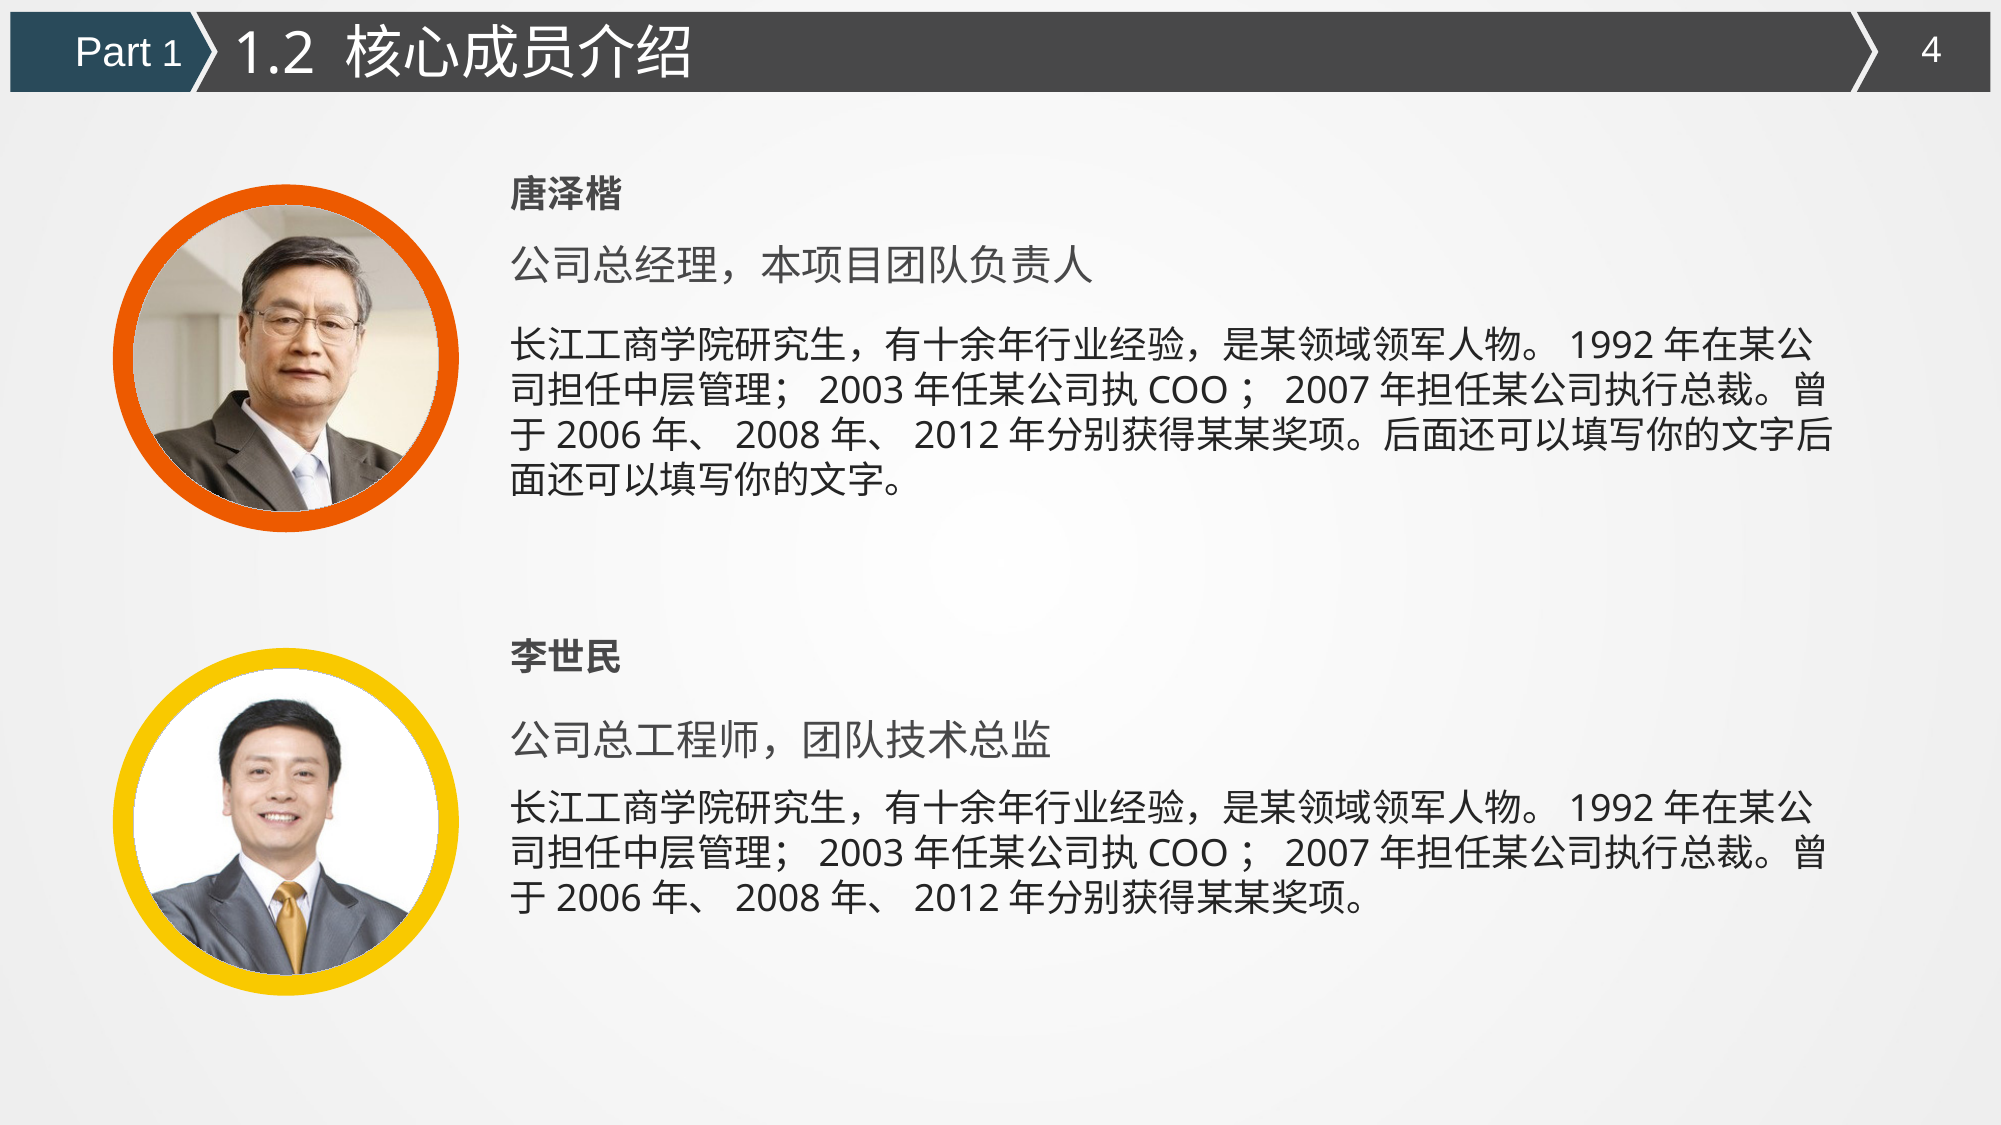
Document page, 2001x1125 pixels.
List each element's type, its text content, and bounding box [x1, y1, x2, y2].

text_box 公司总工程师，团队技术总监 [494, 706, 1674, 772]
text_box [133, 668, 439, 976]
picture [0, 0, 2001, 1125]
text_box 长江工商学院研究生，有十余年行业经验，是某领域领军人物。1992年在某公司担任中层管理；2003年任某公司执COO；2007年担任某公司执行总裁。曾于2006年、2008年、2012年分别获得某某奖项。后面还可以填写你的文字后面还可以填写你的文字。 [494, 313, 1863, 509]
text_box 1.2 核心成员介绍 [218, 7, 1046, 93]
text_box 唐泽楷 [495, 162, 749, 223]
text_box 李世民 [495, 625, 749, 686]
text_box Part 1 [22, 17, 198, 83]
text_box 公司总经理，本项目团队负责人 [494, 231, 1674, 297]
text_box [112, 647, 459, 996]
text_box [133, 204, 439, 512]
text_box 长江工商学院研究生，有十余年行业经验，是某领域领军人物。1992年在某公司担任中层管理；2003年任某公司执COO；2007年担任某公司执行总裁。曾于2006年、2008年、2012年分别获得某某奖项。 [494, 776, 1863, 927]
text_box [112, 184, 459, 533]
